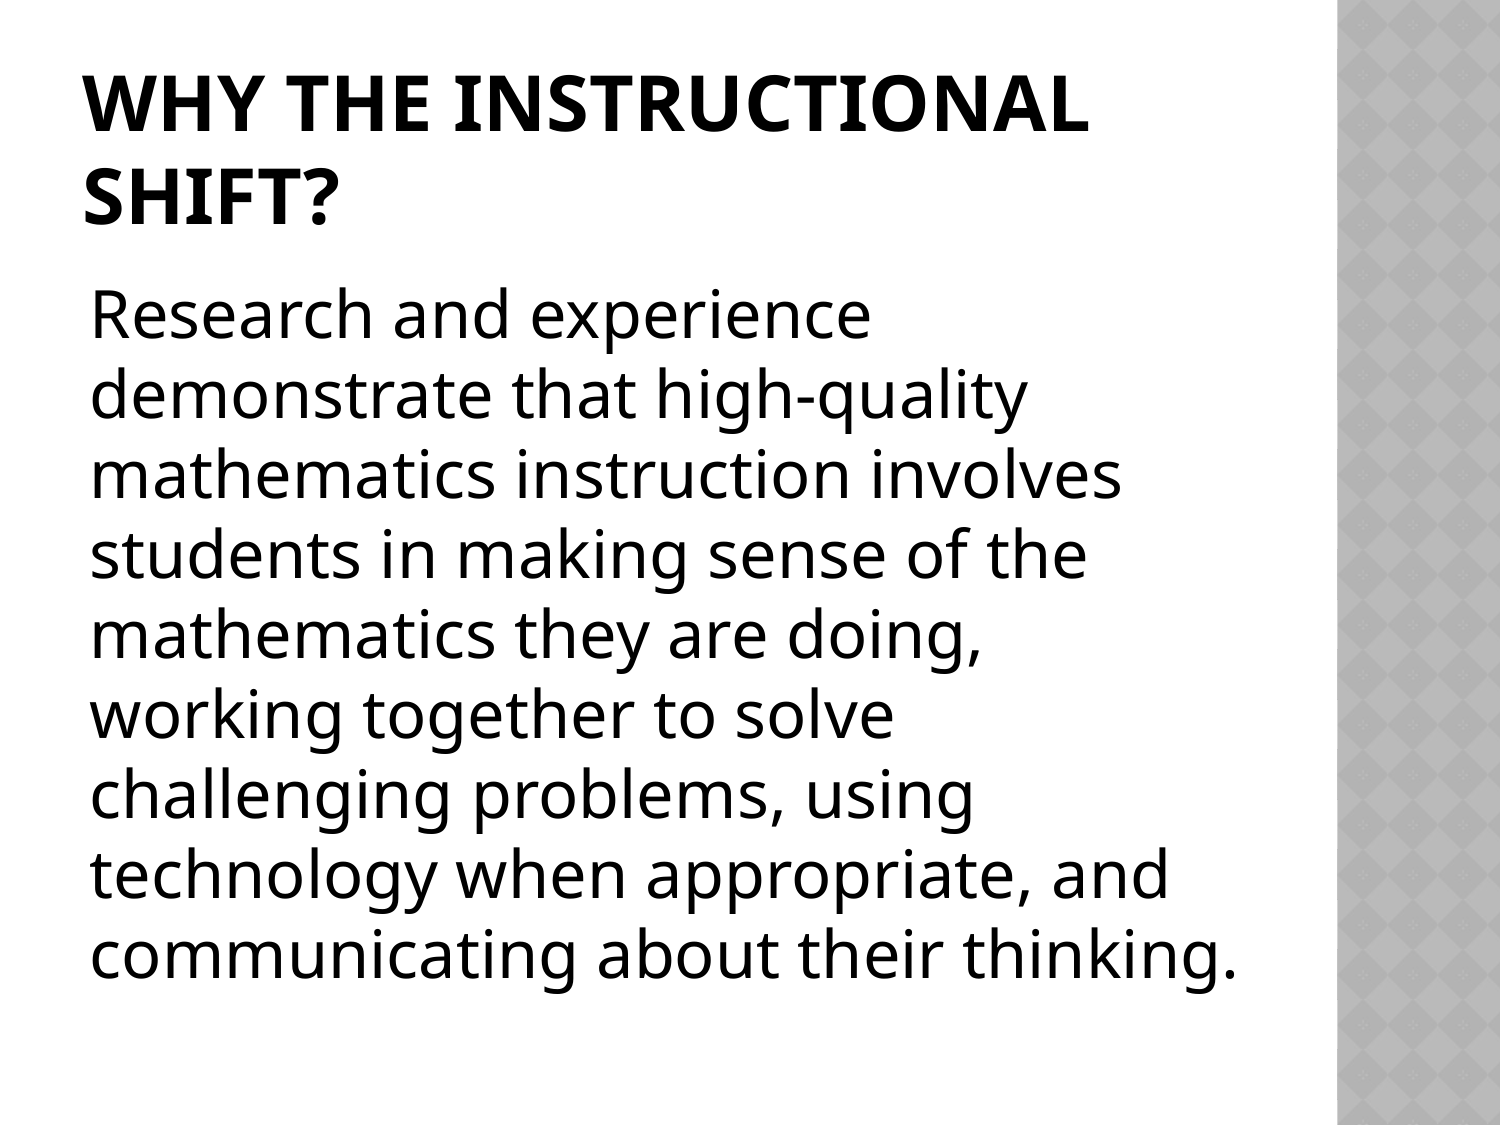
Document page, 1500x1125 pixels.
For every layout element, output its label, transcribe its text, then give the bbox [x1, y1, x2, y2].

list Research and experience demonstrate that high-quality mathematics instruction involves students in making sense of the mathematics they are doing, working together to solve challenging problems, using technology when appropriate, and communicating about their thinking. [75, 264, 1263, 1059]
title Why the Instructional Shift? [75, 52, 1263, 240]
